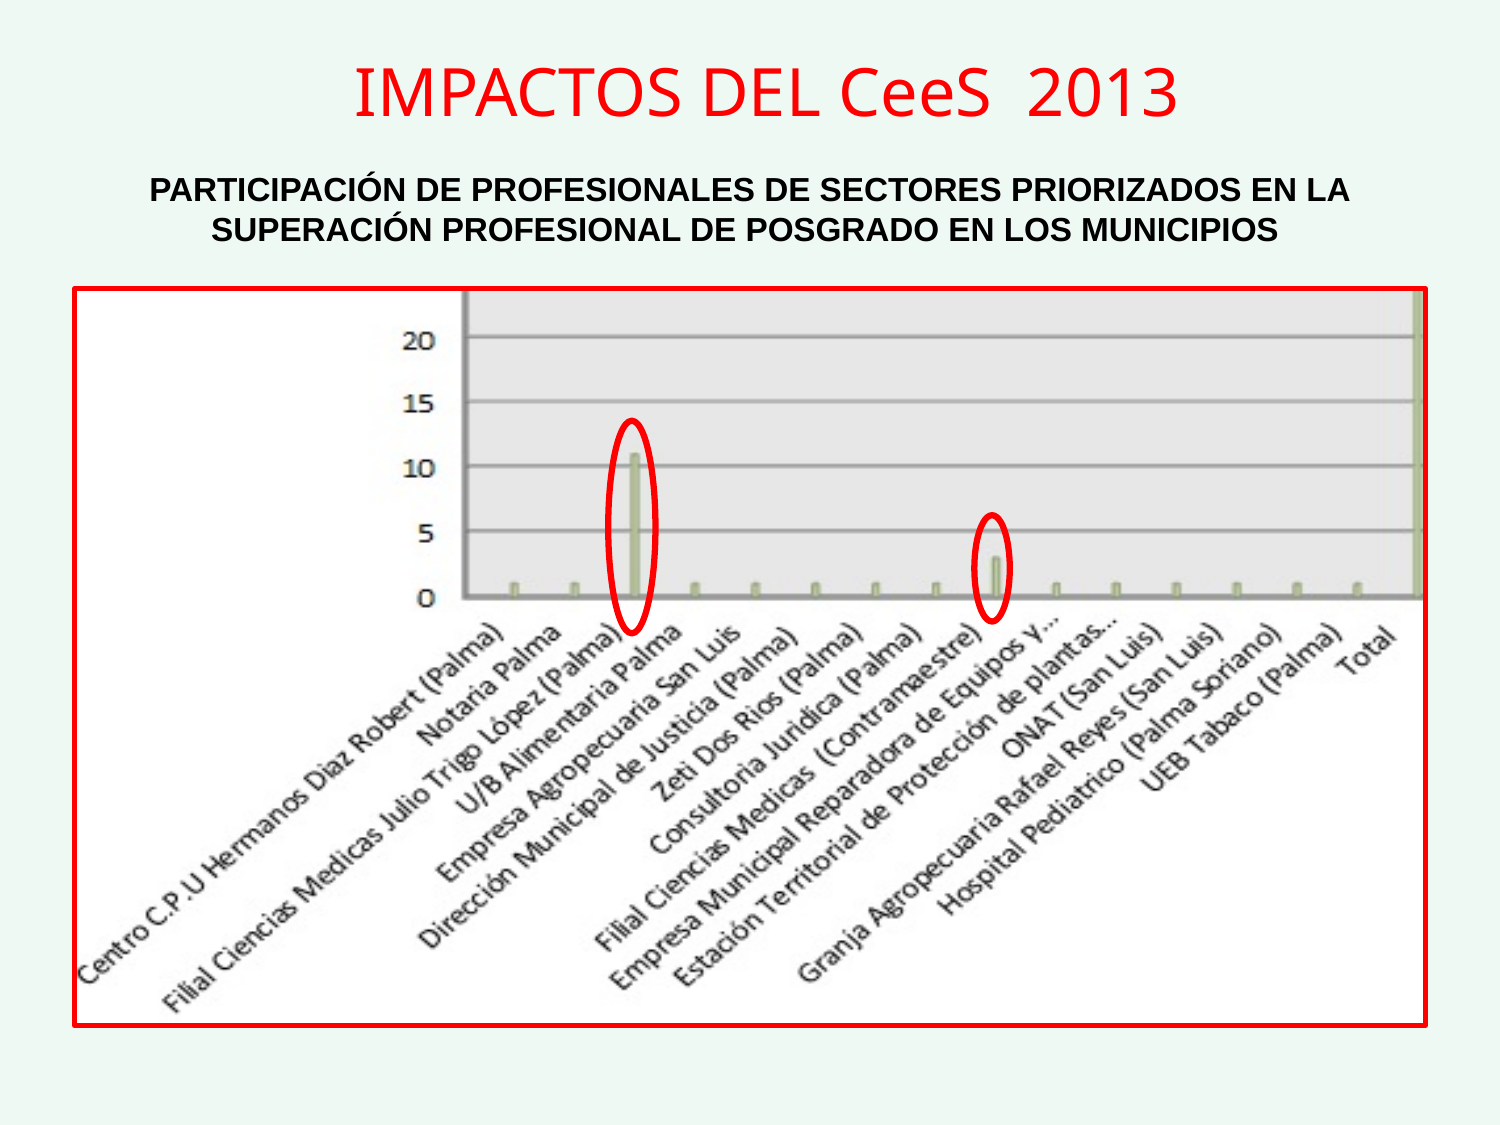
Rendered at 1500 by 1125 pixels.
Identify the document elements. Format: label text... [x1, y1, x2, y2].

text_box PARTICIPACIÓN DE PROFESIONALES DE SECTORES PRIORIZADOS EN LA SUPERACIÓN PROFESIONAL DE POSGRADO EN LOS MUNICIPIOS [53, 160, 1447, 256]
picture [76, 290, 1424, 1024]
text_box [608, 420, 1011, 634]
text_box IMPACTOS DEL CeeS 2013 [206, 42, 1330, 138]
